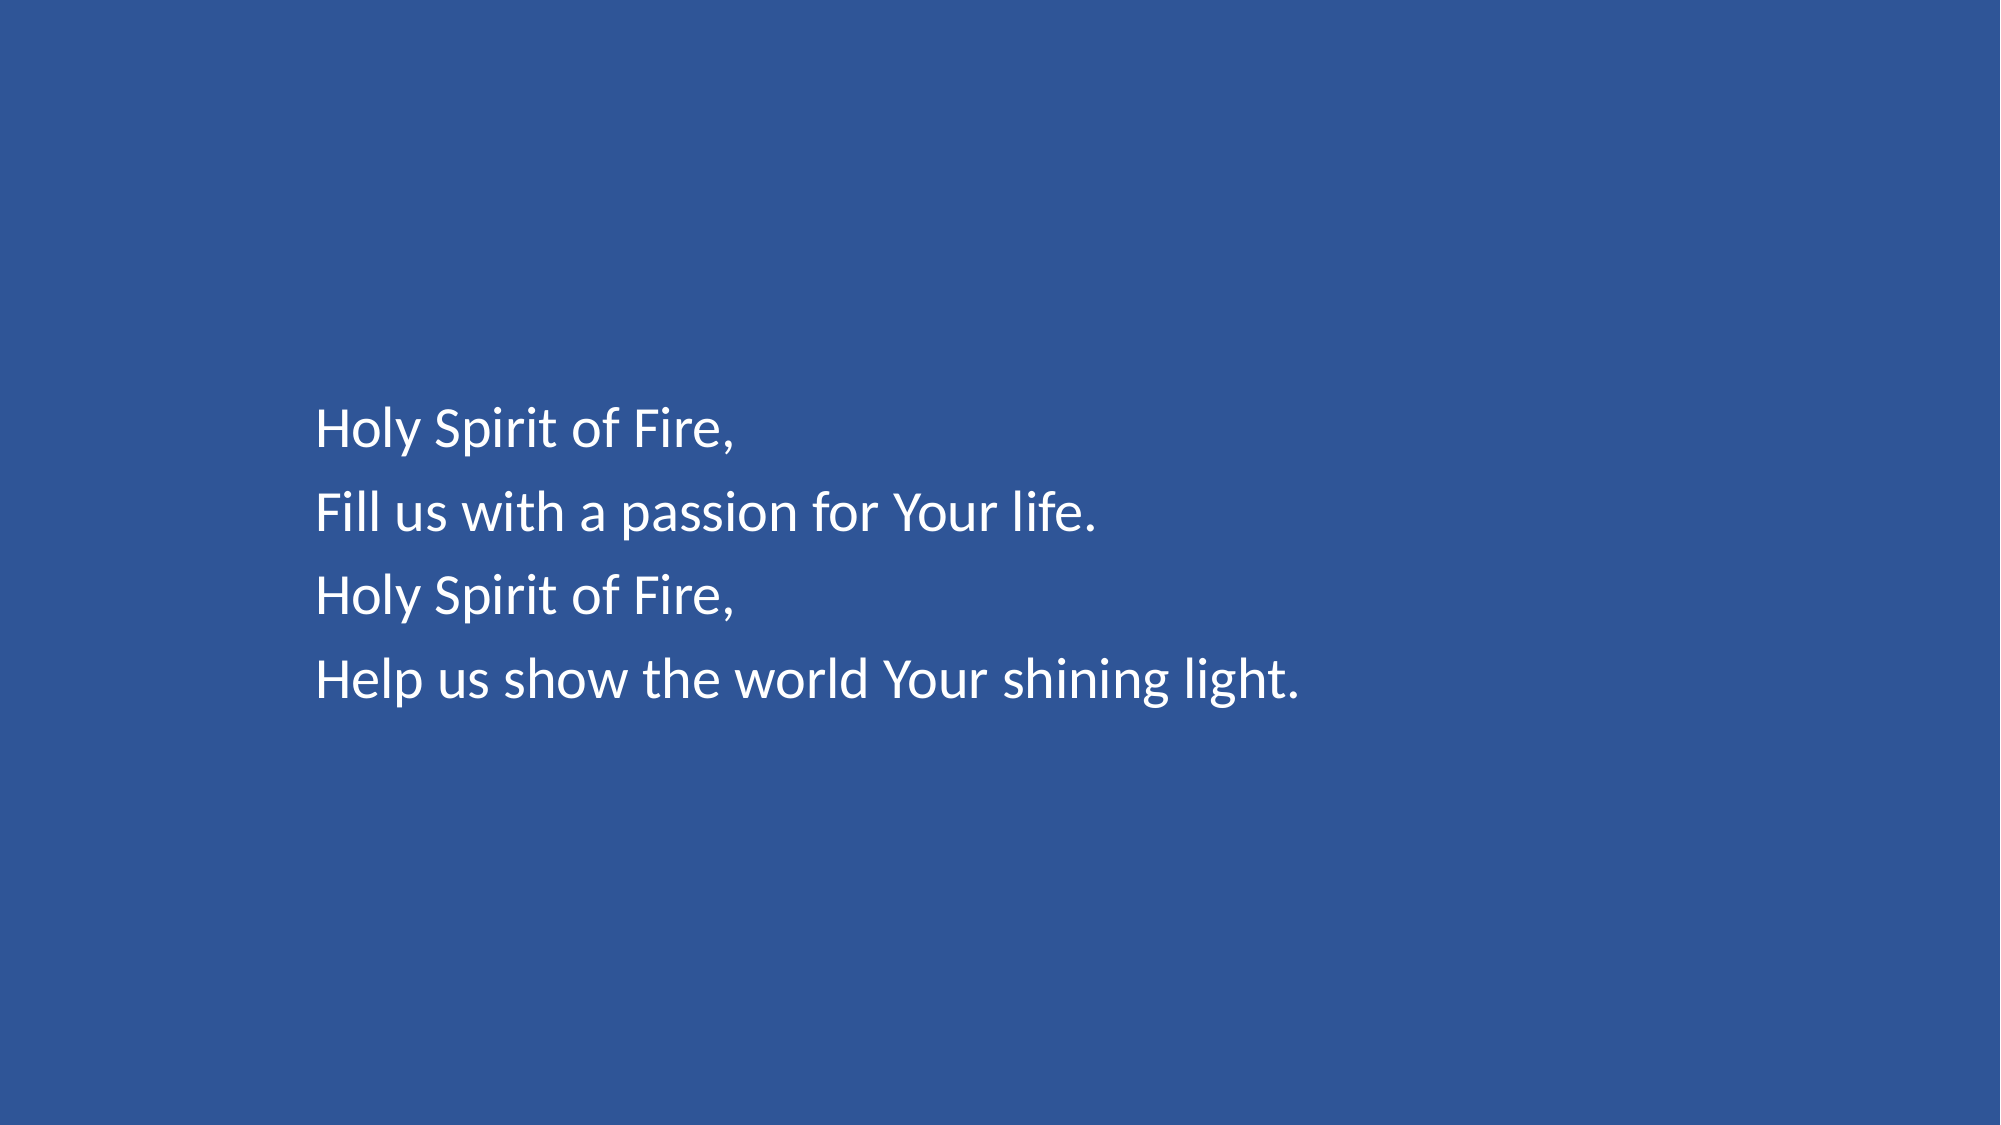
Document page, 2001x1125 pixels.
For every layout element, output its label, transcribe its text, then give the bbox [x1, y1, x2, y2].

list Holy Spirit of Fire, Fill us with a passion for Your life. Holy Spirit of Fire, Help us show the world Your shining light. [300, 389, 1700, 736]
